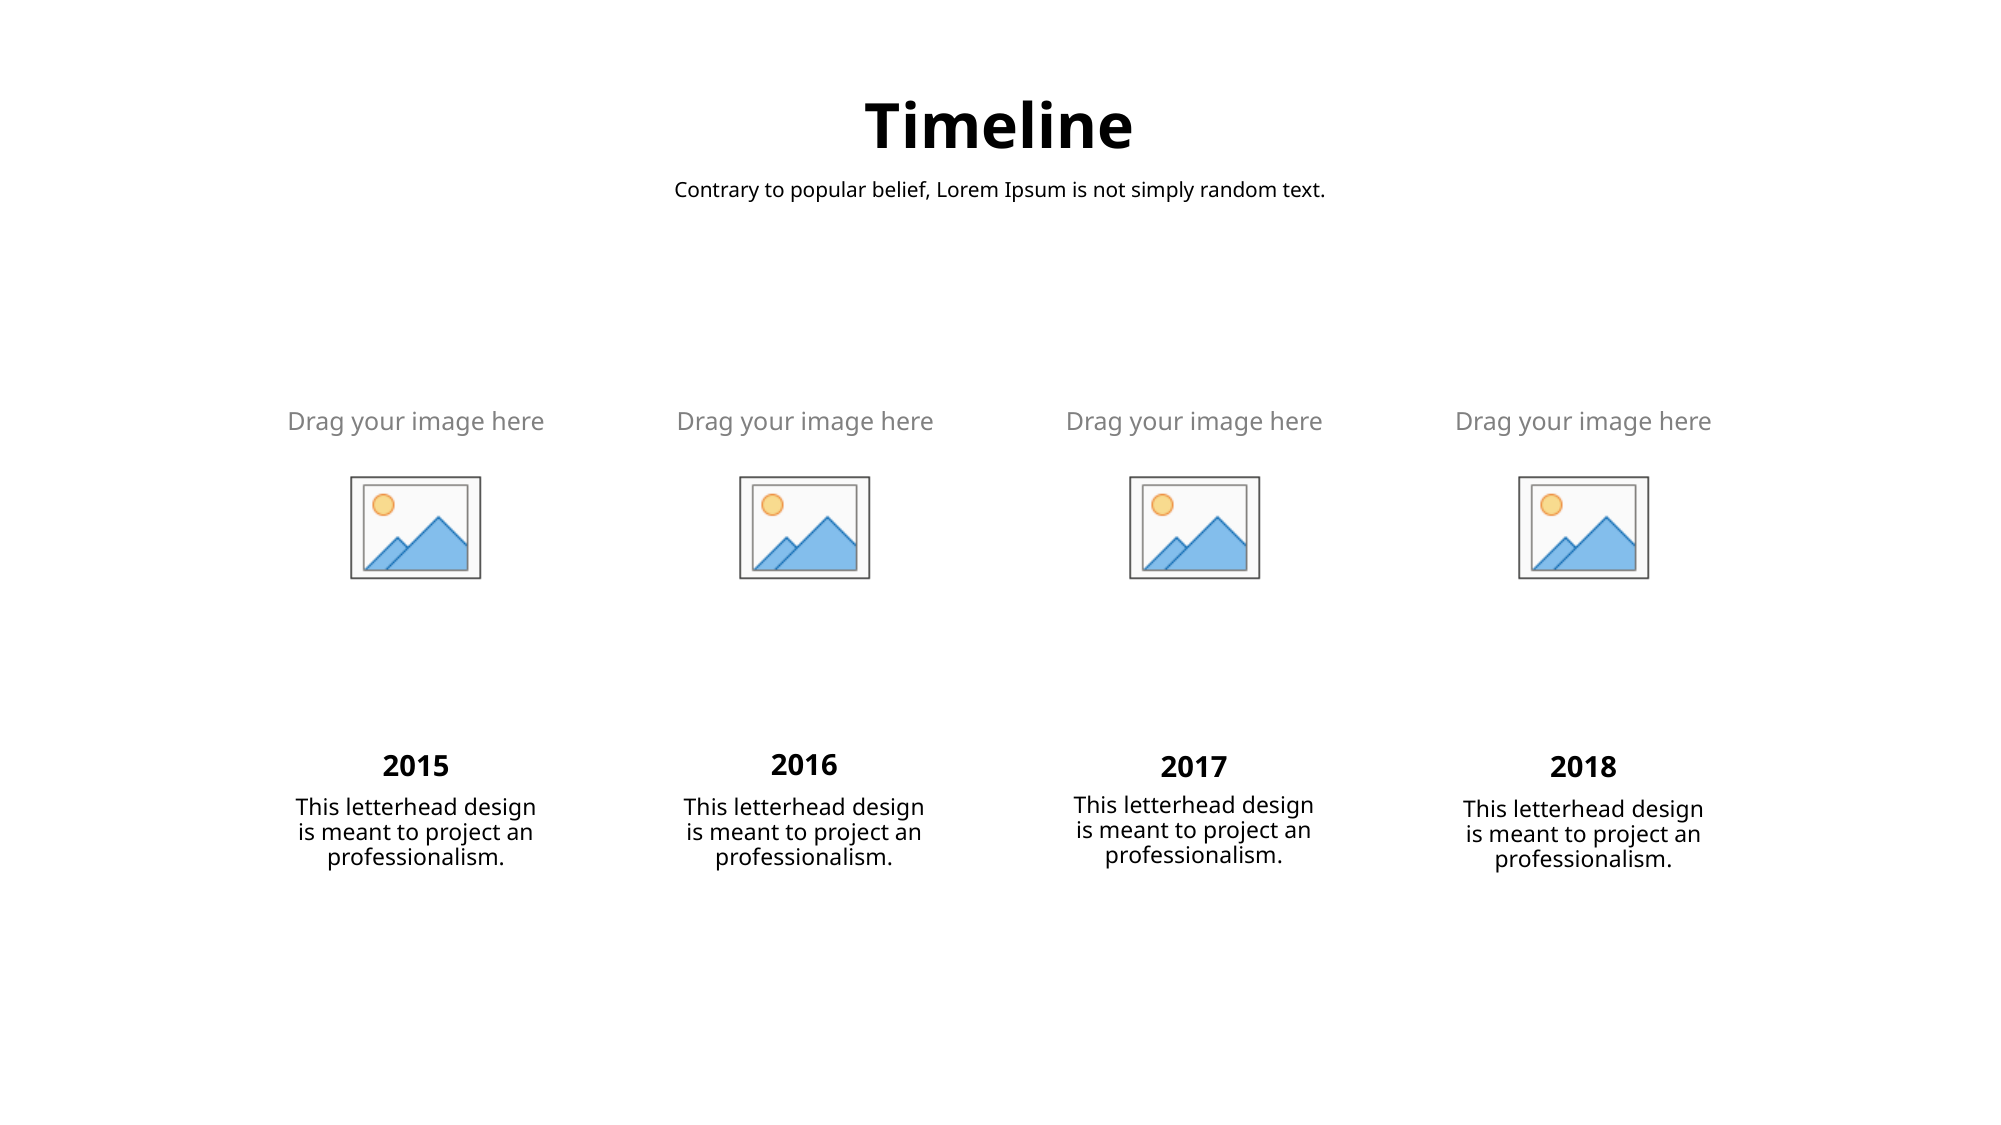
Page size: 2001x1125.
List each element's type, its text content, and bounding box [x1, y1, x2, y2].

picture [1453, 397, 1714, 658]
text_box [1457, 747, 1711, 868]
title Timeline [137, 78, 1863, 179]
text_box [1067, 750, 1321, 865]
picture [286, 397, 546, 658]
subtitle Contrary to popular belief, Lorem Ipsum is not simply random text. [137, 179, 1863, 204]
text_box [289, 748, 543, 867]
picture [675, 397, 936, 658]
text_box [677, 749, 931, 867]
picture [1064, 397, 1325, 658]
